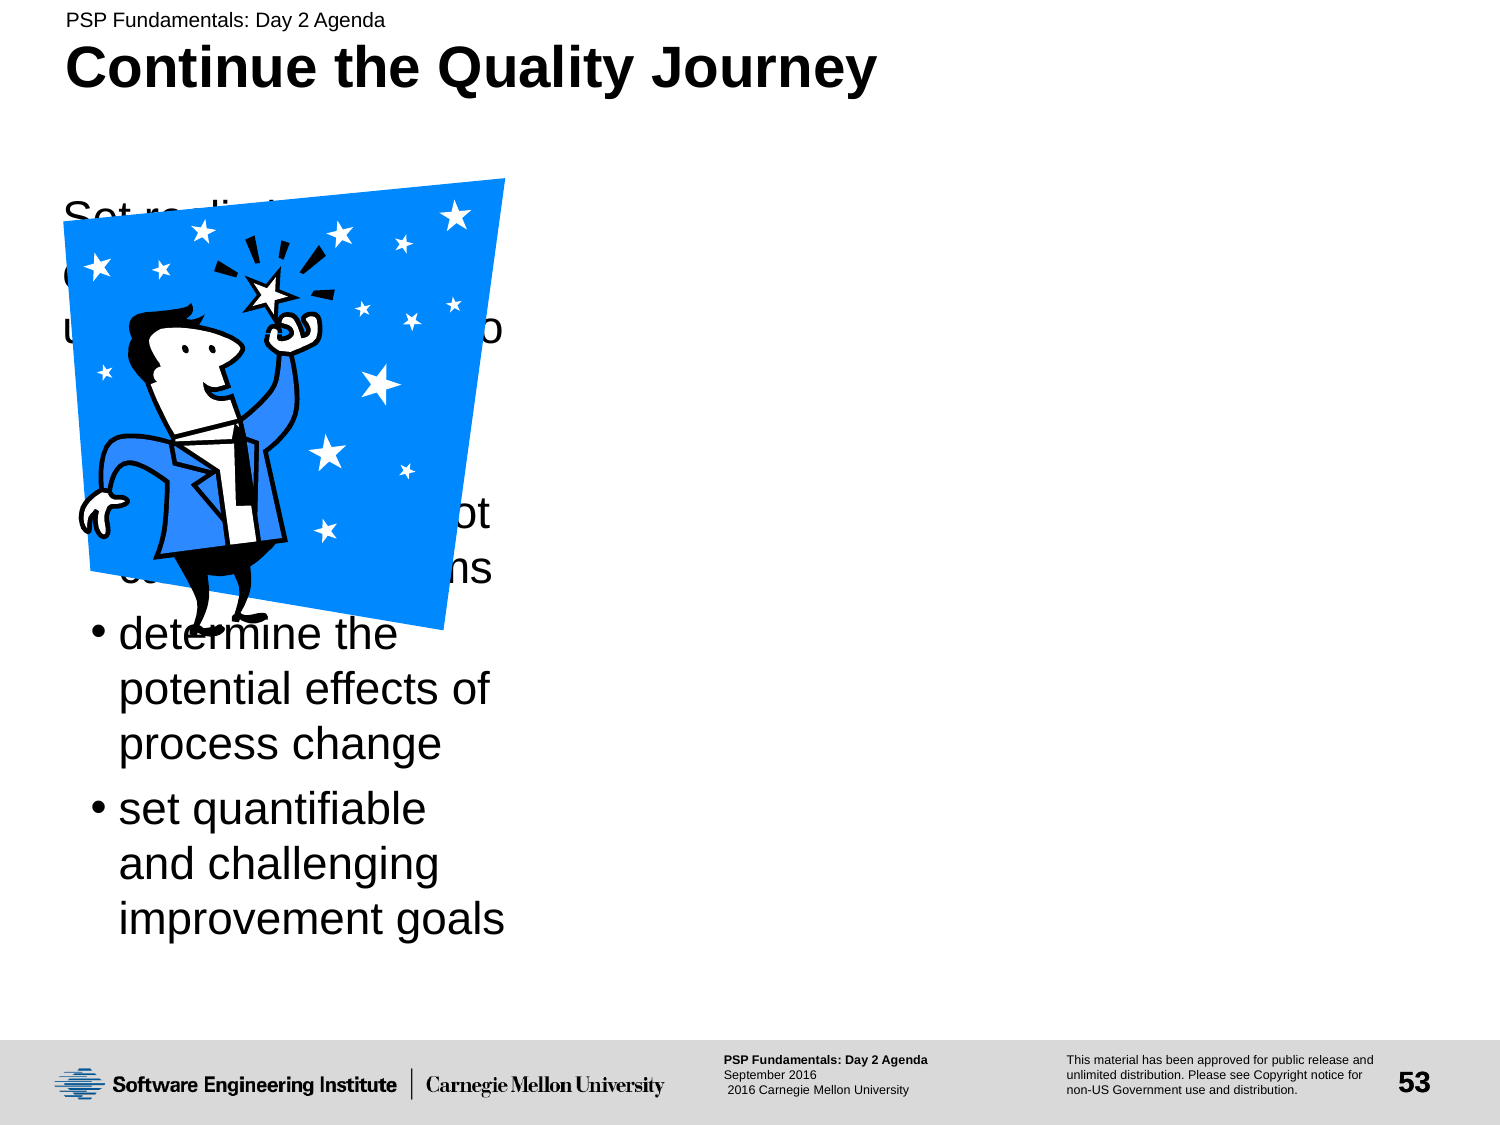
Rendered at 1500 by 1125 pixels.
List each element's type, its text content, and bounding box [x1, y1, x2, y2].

list Set realistic and challenging goals by using data analysis to identify problem areas determine the root cause of problems determine the potential effects of process change set quantifiable and challenging improvement goals [62, 187, 507, 1000]
title Continue the Quality Journey [65, 37, 1430, 148]
picture [63, 178, 506, 638]
picture [46, 1061, 673, 1104]
